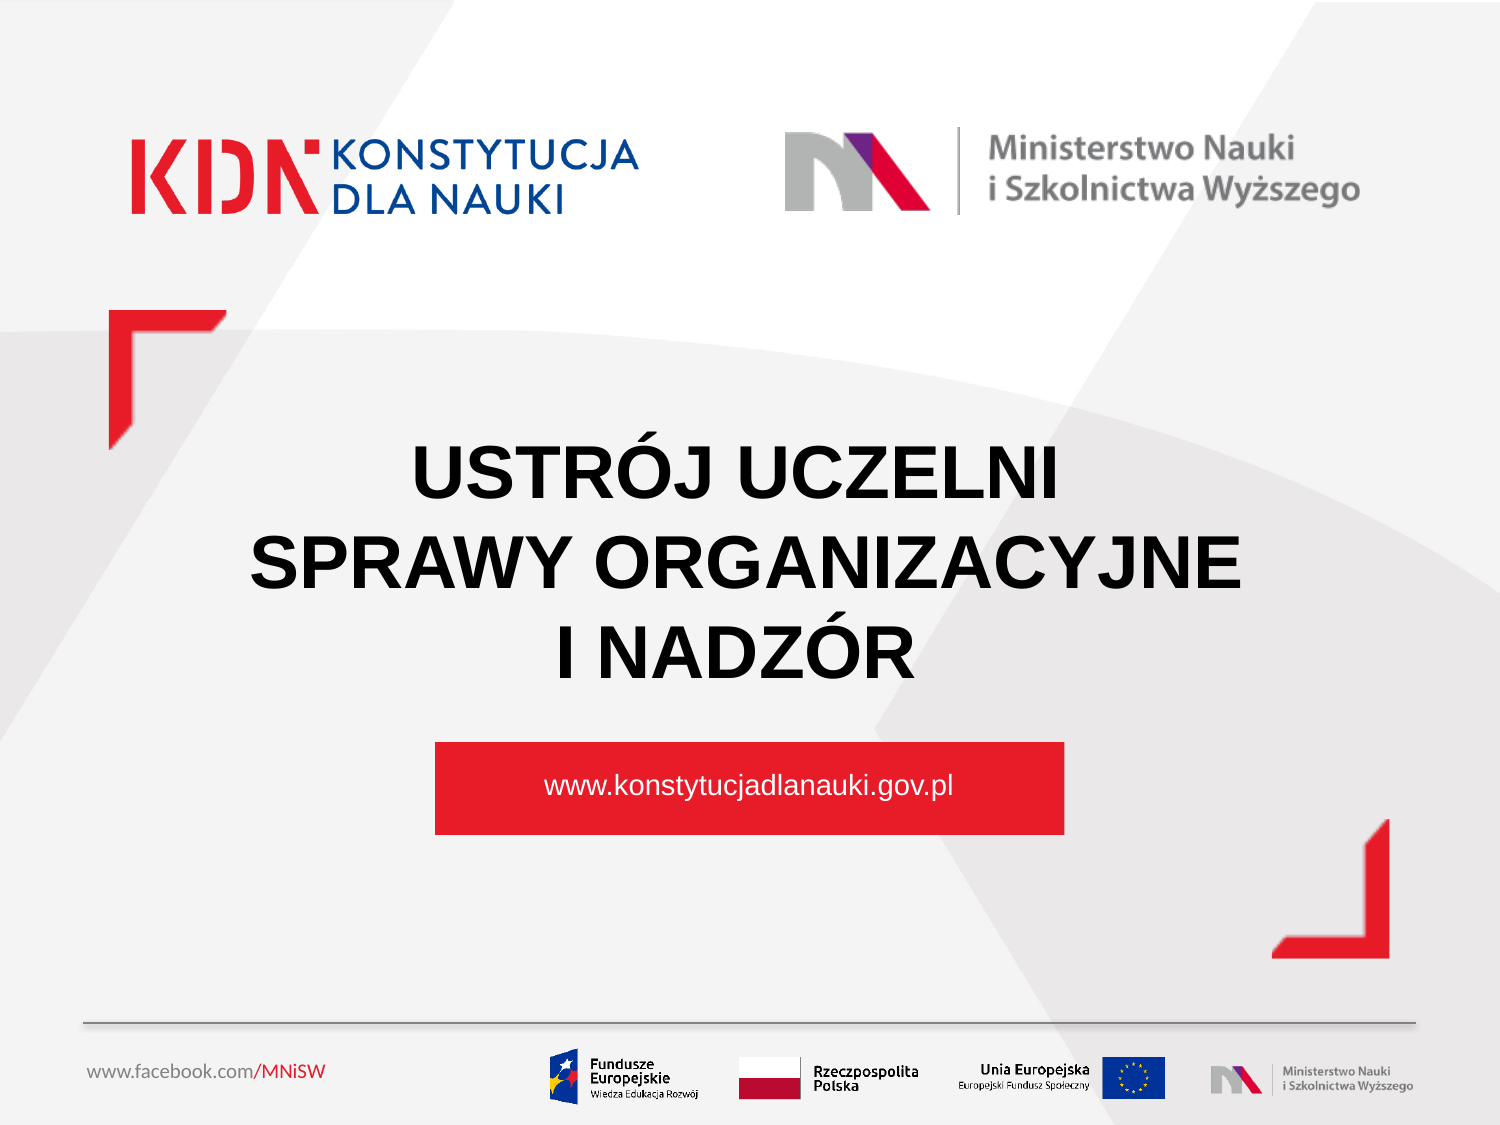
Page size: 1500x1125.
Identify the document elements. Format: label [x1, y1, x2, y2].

text_box [434, 742, 1065, 835]
text_box [108, 310, 1390, 959]
picture [0, 0, 1500, 1125]
